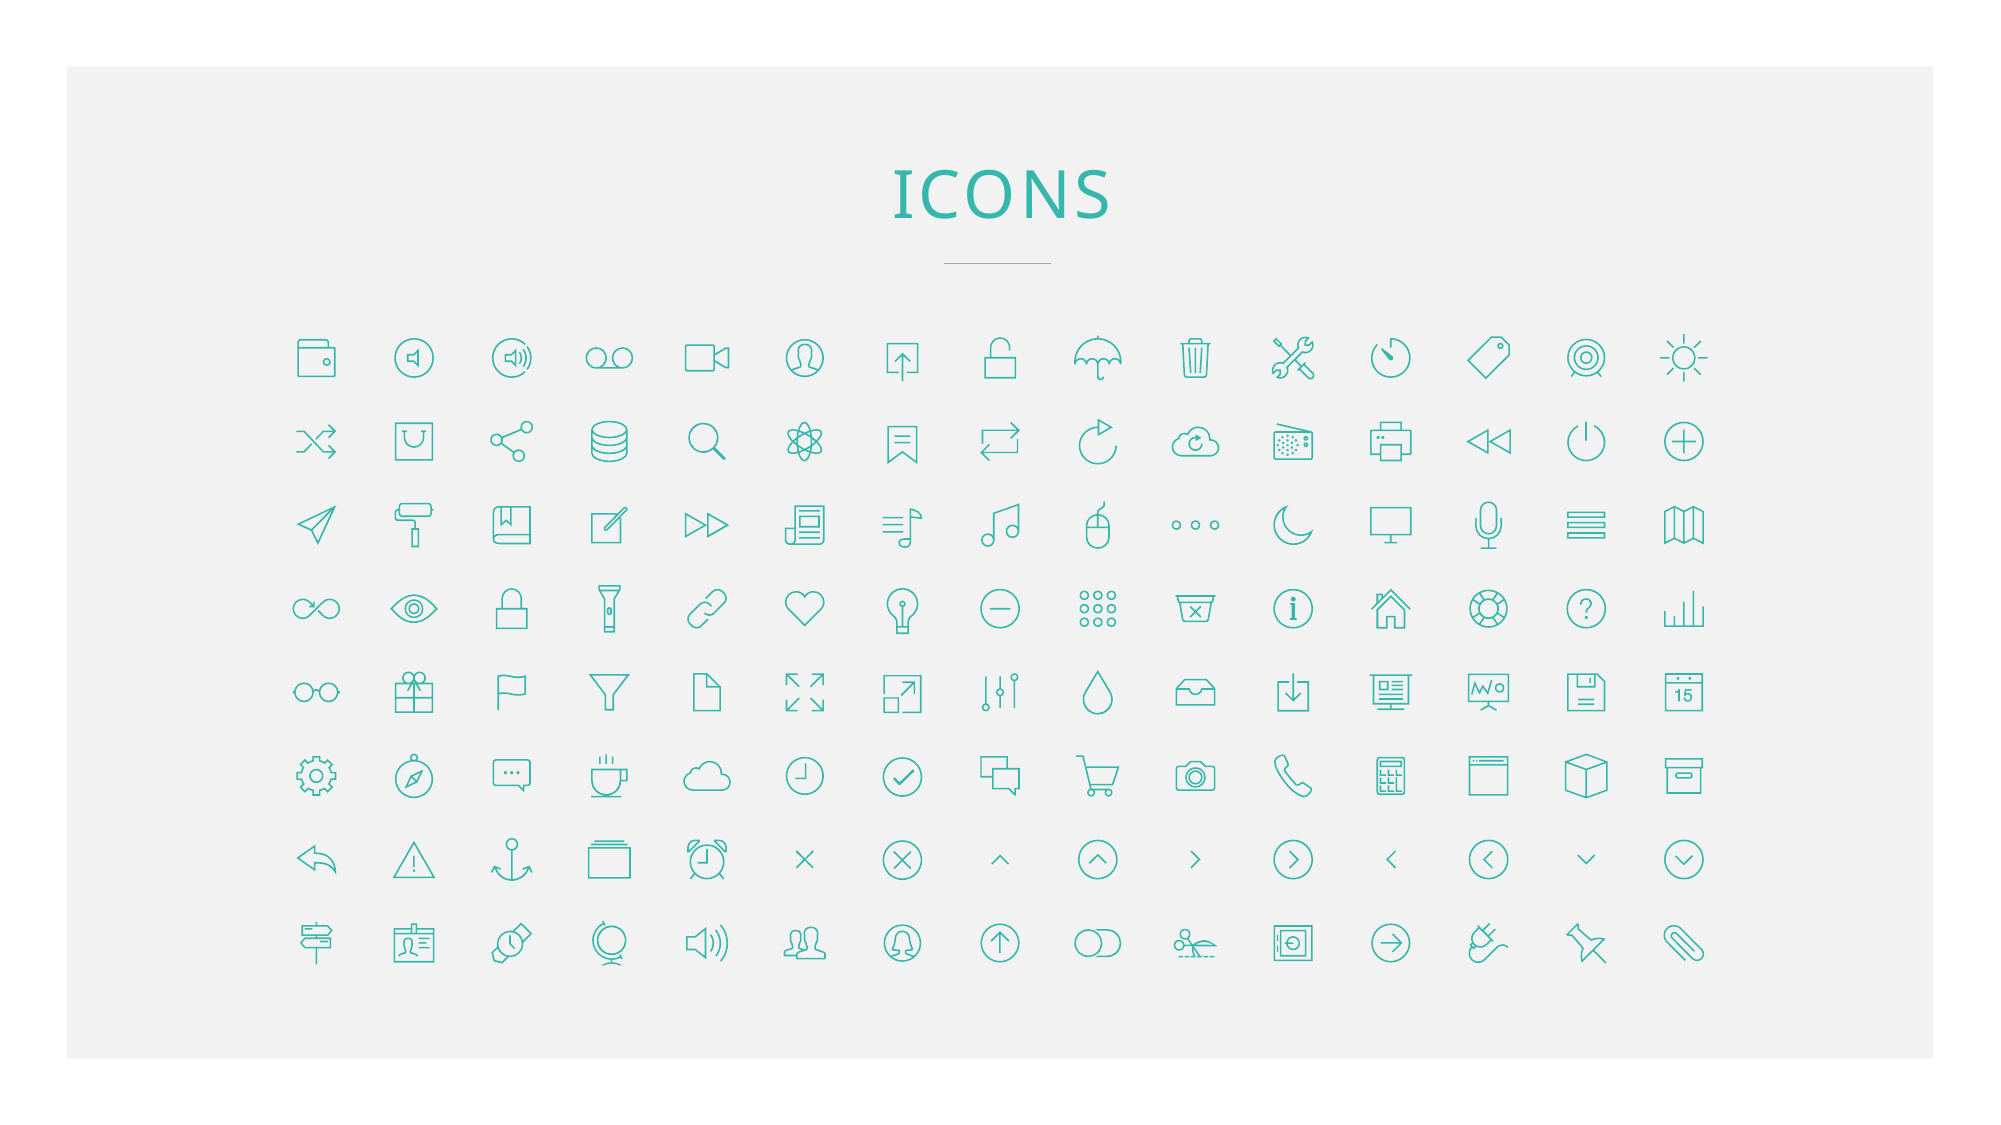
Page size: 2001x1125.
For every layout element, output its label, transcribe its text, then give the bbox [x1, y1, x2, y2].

text_box [1565, 922, 1607, 964]
text_box [714, 929, 722, 957]
text_box [882, 840, 923, 881]
text_box [1274, 754, 1313, 798]
text_box [883, 675, 922, 714]
text_box [1566, 588, 1607, 629]
text_box [991, 854, 1010, 865]
text_box [526, 346, 532, 370]
text_box [591, 420, 628, 463]
text_box [687, 839, 727, 880]
text_box [1093, 617, 1103, 627]
text_box [1173, 928, 1218, 958]
text_box [300, 921, 333, 965]
text_box [1077, 839, 1118, 880]
text_box [684, 344, 730, 372]
text_box [1376, 756, 1406, 796]
text_box [490, 420, 534, 463]
text_box [1664, 758, 1704, 794]
text_box [1693, 367, 1702, 376]
text_box [1376, 595, 1406, 629]
text_box [783, 926, 826, 960]
text_box [1664, 505, 1704, 545]
text_box [394, 671, 434, 713]
text_box [688, 422, 726, 461]
text_box [522, 348, 527, 368]
text_box [491, 922, 533, 964]
text_box [1175, 678, 1216, 706]
text_box [1076, 755, 1120, 797]
text_box [784, 505, 825, 545]
text_box [592, 920, 627, 966]
text_box [495, 588, 528, 630]
text_box [683, 760, 731, 791]
text_box [66, 65, 1934, 1060]
text_box [1106, 617, 1117, 627]
text_box [1106, 603, 1117, 614]
text_box [1277, 681, 1310, 712]
text_box [1171, 426, 1220, 457]
text_box [1663, 924, 1705, 962]
text_box [1479, 501, 1498, 535]
text_box [785, 697, 800, 712]
text_box [394, 753, 434, 799]
text_box [296, 424, 337, 460]
text_box [687, 601, 713, 629]
text_box [588, 674, 631, 711]
text_box [1567, 673, 1606, 712]
text_box [886, 588, 919, 635]
text_box [1371, 588, 1411, 610]
text_box [980, 439, 1019, 462]
text_box [1106, 590, 1117, 601]
text_box [1171, 520, 1182, 530]
text_box [784, 590, 825, 627]
text_box [1082, 670, 1113, 715]
text_box [1010, 673, 1019, 709]
text_box [1567, 521, 1606, 529]
text_box [1468, 756, 1509, 796]
text_box [882, 757, 923, 797]
text_box [1671, 345, 1696, 370]
text_box [1085, 501, 1110, 549]
text_box [785, 756, 824, 796]
text_box [1467, 336, 1510, 380]
text_box [1370, 338, 1411, 378]
text_box [1371, 923, 1411, 963]
text_box [709, 934, 715, 952]
text_box [1468, 922, 1509, 964]
text_box [292, 682, 341, 703]
text_box [981, 421, 1020, 444]
text_box [1093, 603, 1103, 614]
text_box [785, 673, 800, 688]
text_box [693, 673, 721, 712]
text_box [296, 756, 337, 796]
text_box [1466, 428, 1511, 455]
text_box [587, 847, 631, 879]
text_box [1175, 760, 1216, 791]
text_box [1370, 421, 1412, 462]
text_box [1664, 839, 1704, 880]
text_box [1190, 850, 1201, 869]
text_box [394, 338, 434, 378]
text_box [980, 756, 1020, 796]
text_box [1664, 673, 1704, 712]
text_box [1475, 517, 1503, 549]
text_box [393, 923, 435, 963]
text_box [591, 840, 628, 846]
text_box [1469, 589, 1508, 628]
text_box [996, 676, 1005, 709]
text_box [785, 338, 824, 378]
text_box [1370, 506, 1412, 544]
text_box [591, 506, 628, 544]
text_box [686, 926, 707, 960]
text_box [296, 505, 337, 546]
text_box [1190, 520, 1201, 530]
text_box [598, 585, 621, 633]
text_box [984, 337, 1017, 379]
text_box [1273, 925, 1313, 962]
text_box [1385, 850, 1397, 869]
text_box [894, 352, 911, 382]
text_box [394, 502, 434, 548]
text_box [787, 421, 823, 462]
text_box [1567, 532, 1606, 539]
text_box [980, 923, 1020, 963]
text_box [1209, 520, 1220, 530]
text_box [1079, 590, 1090, 601]
text_box [1273, 505, 1314, 546]
text_box [1093, 590, 1103, 601]
text_box [292, 598, 341, 620]
text_box [1467, 673, 1510, 711]
text_box [1284, 673, 1302, 702]
text_box [1468, 839, 1509, 880]
text_box [1079, 603, 1090, 614]
text_box [297, 338, 336, 378]
text_box [887, 425, 918, 465]
text_box [981, 503, 1020, 547]
text_box [591, 768, 628, 798]
text_box [981, 676, 990, 712]
text_box [390, 594, 438, 624]
text_box [394, 422, 434, 461]
text_box [898, 508, 923, 548]
text_box [1577, 854, 1596, 865]
text_box [703, 588, 727, 616]
text_box [1666, 340, 1675, 349]
text_box [980, 588, 1020, 629]
text_box [491, 338, 526, 378]
text_box [1078, 418, 1117, 465]
text_box [1175, 595, 1216, 623]
text_box [1079, 617, 1090, 627]
text_box [585, 347, 634, 369]
text_box [1567, 511, 1606, 518]
text_box [1664, 590, 1704, 627]
text_box [1567, 338, 1606, 378]
text_box [296, 844, 337, 875]
text_box [1074, 335, 1122, 381]
text_box [490, 837, 533, 881]
text_box [883, 924, 922, 962]
text_box [795, 850, 814, 869]
text_box [1567, 424, 1606, 462]
text_box [1564, 753, 1608, 799]
text_box [1271, 336, 1315, 380]
text_box [1273, 588, 1314, 629]
text_box ICONS [815, 144, 1189, 240]
text_box [886, 342, 919, 374]
text_box [809, 673, 824, 688]
text_box [497, 674, 527, 710]
text_box [492, 506, 531, 545]
text_box [392, 840, 436, 879]
text_box [1273, 839, 1314, 880]
text_box [684, 512, 730, 538]
text_box [1074, 929, 1122, 958]
text_box [1273, 423, 1314, 460]
text_box [1664, 421, 1704, 462]
text_box [492, 759, 531, 793]
text_box [809, 697, 824, 712]
text_box [1180, 338, 1211, 378]
text_box [1369, 674, 1413, 711]
text_box [719, 924, 729, 962]
